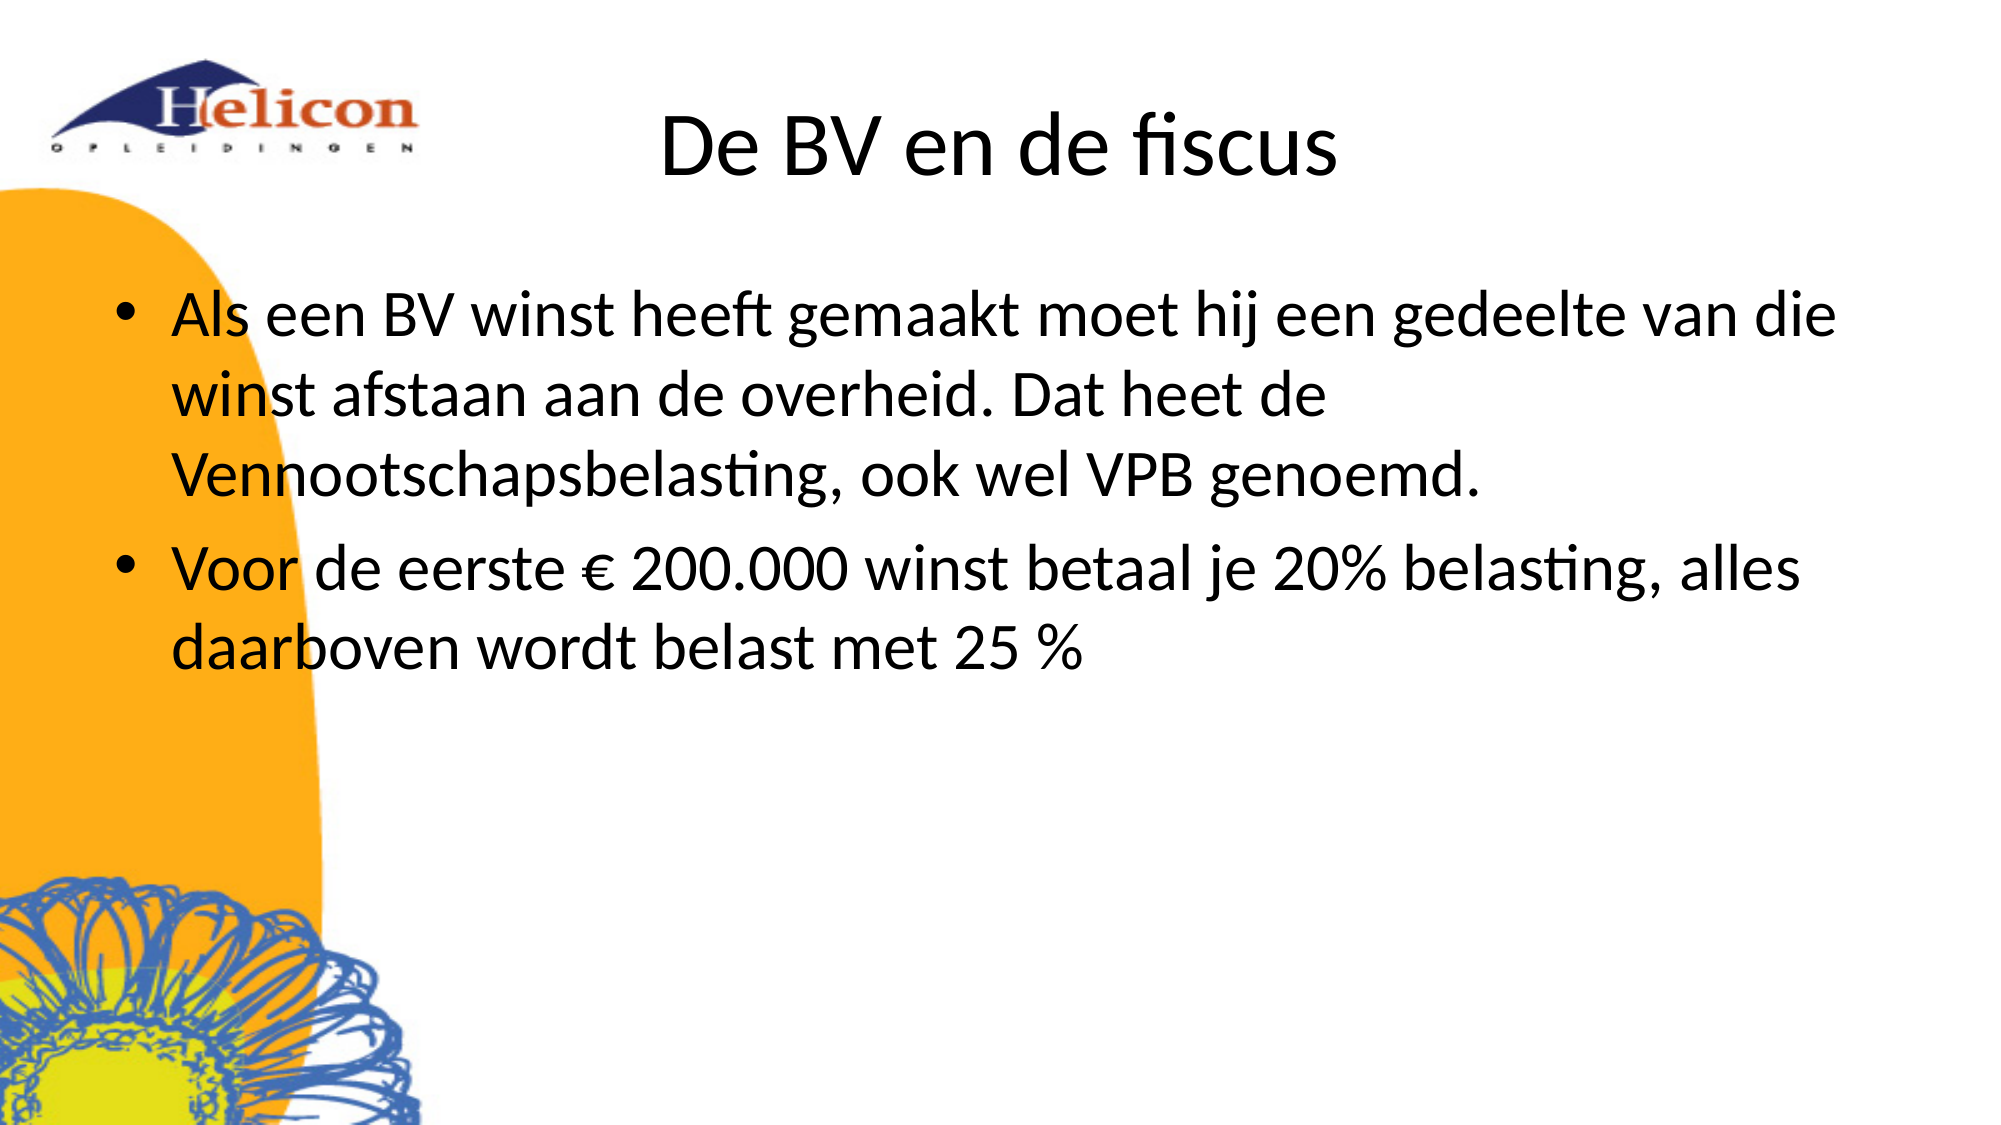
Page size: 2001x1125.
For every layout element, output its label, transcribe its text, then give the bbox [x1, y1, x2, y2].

list Als een BV winst heeft gemaakt moet hij een gedeelte van die winst afstaan aan de overheid. Dat heet de Vennootschapsbelasting, ook wel VPB genoemd. Voor de eerste € 200.000 winst betaal je 20% belasting, alles daarboven wordt belast met 25 % [99, 262, 1900, 1005]
picture [0, 0, 2001, 1125]
title De BV en de fiscus [99, 45, 1900, 233]
